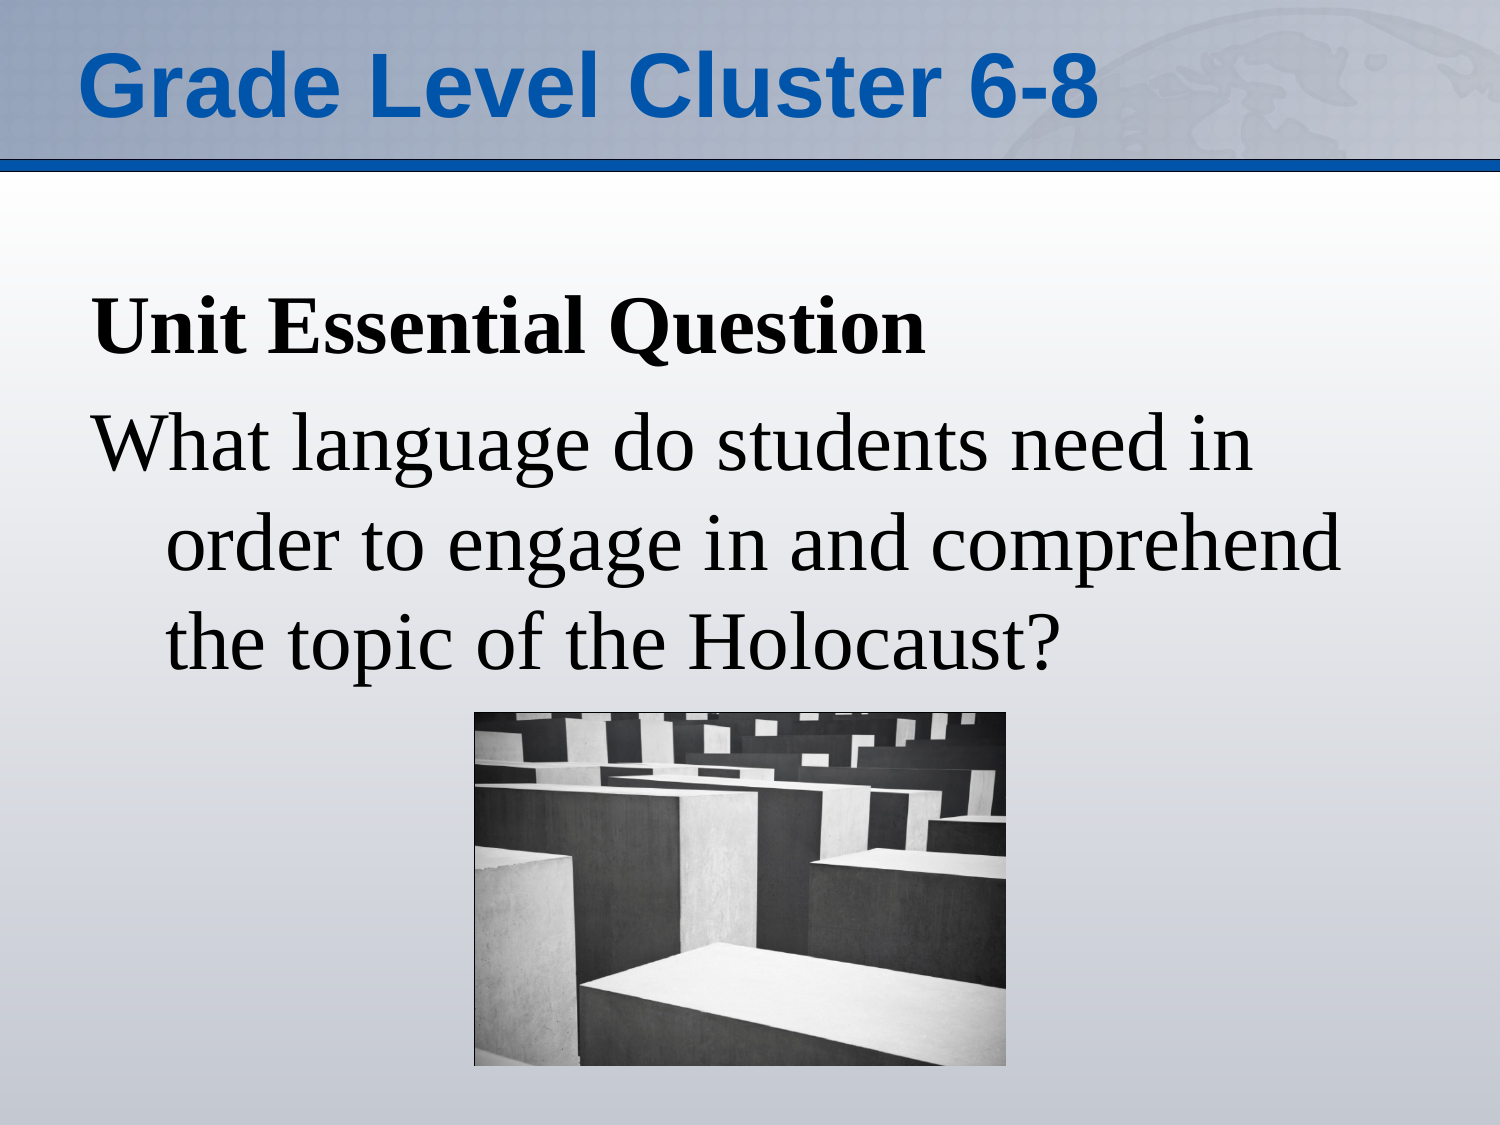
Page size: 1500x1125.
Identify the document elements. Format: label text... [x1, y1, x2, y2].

list Unit Essential Question What language do students need in order to engage in and comprehend the topic of the Holocaust? [74, 262, 1426, 1006]
picture [0, 0, 1500, 1125]
title Grade Level Cluster 6-8 [62, 0, 1413, 176]
